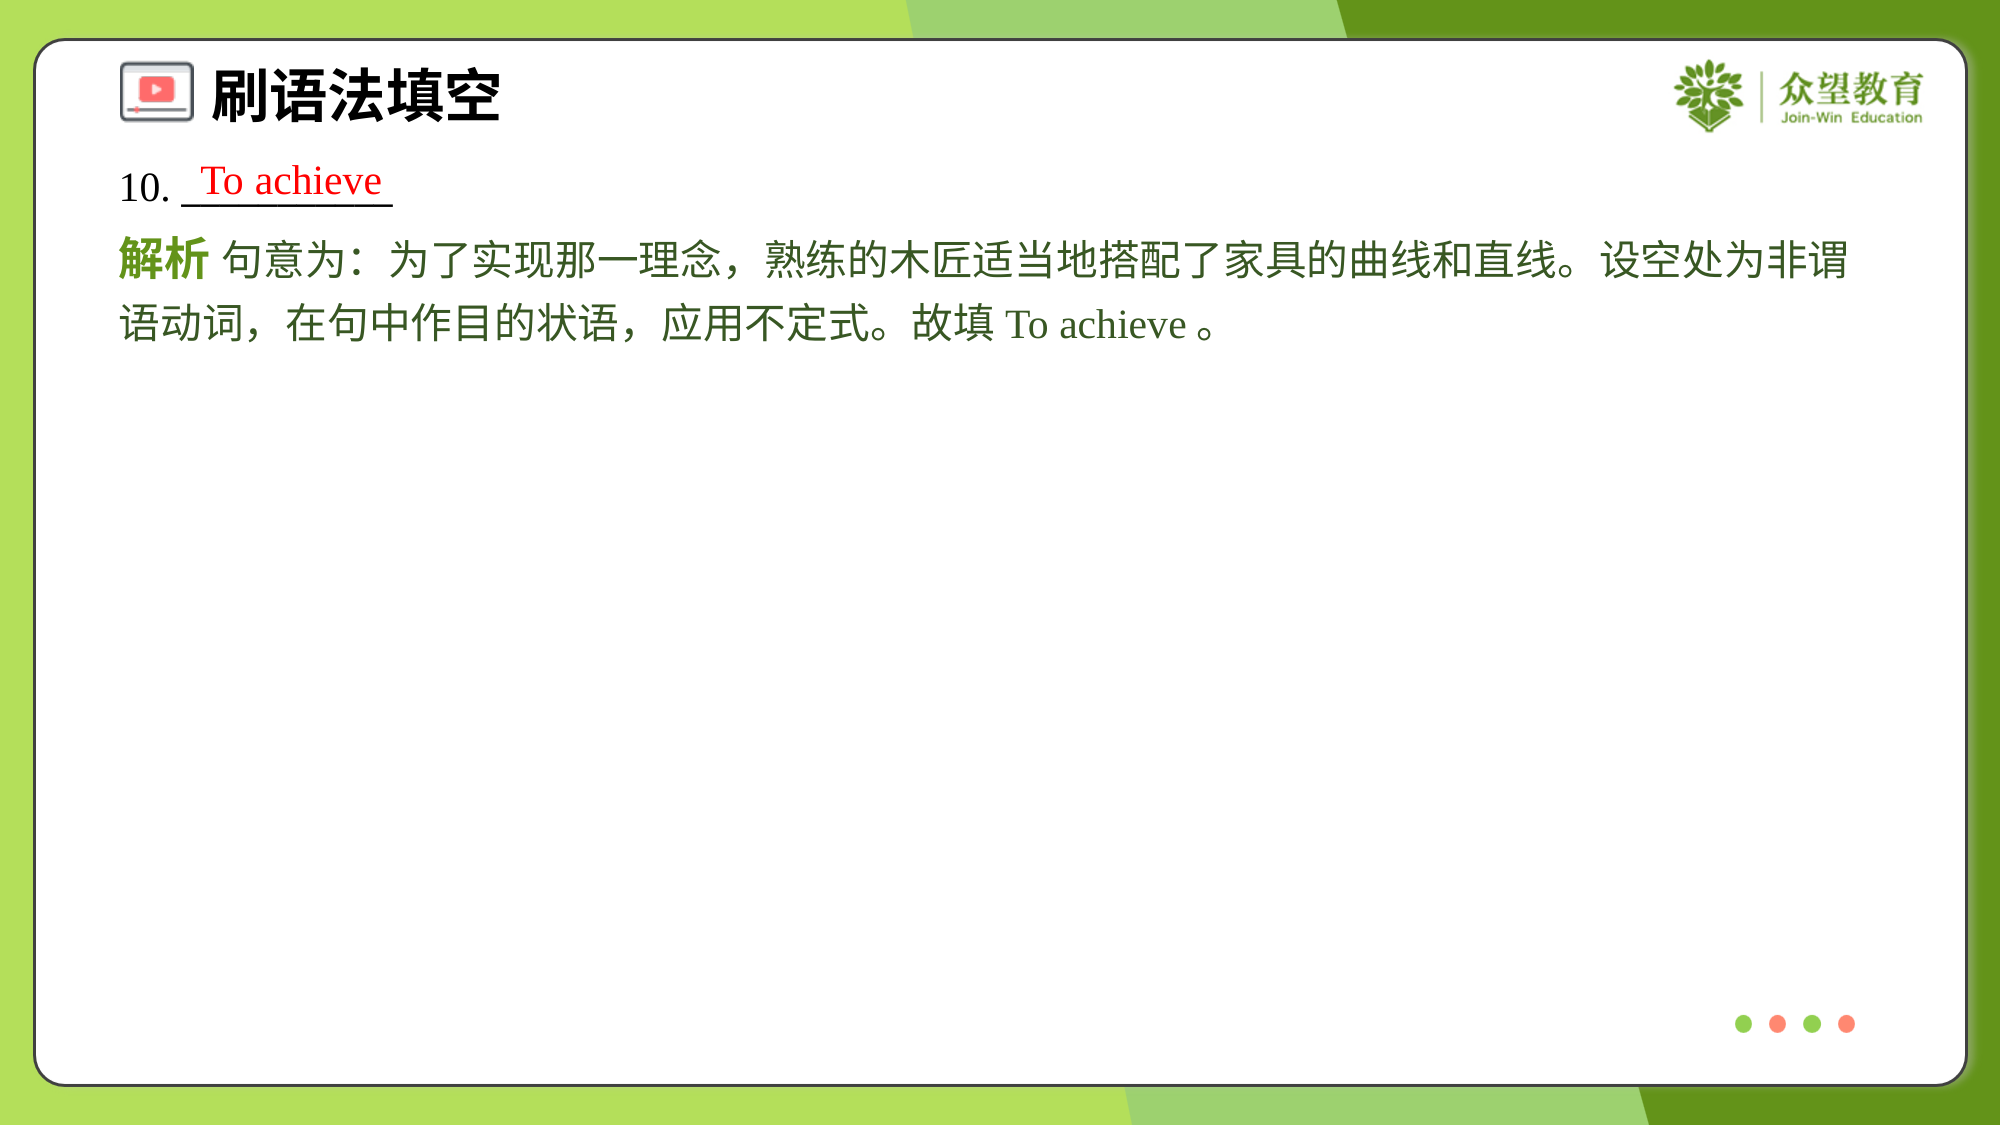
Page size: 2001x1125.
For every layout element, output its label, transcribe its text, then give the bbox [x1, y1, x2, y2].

text_box To achieve [190, 140, 392, 198]
text_box 解析 句意为：为了实现那一理念，熟练的木匠适当地搭配了家具的曲线和直线。设空处为非谓语动词，在句中作目的状语，应用不定式。故填To achieve。 [118, 215, 1883, 342]
picture [0, 0, 2000, 1125]
text_box 10. ___________ [118, 146, 1883, 204]
